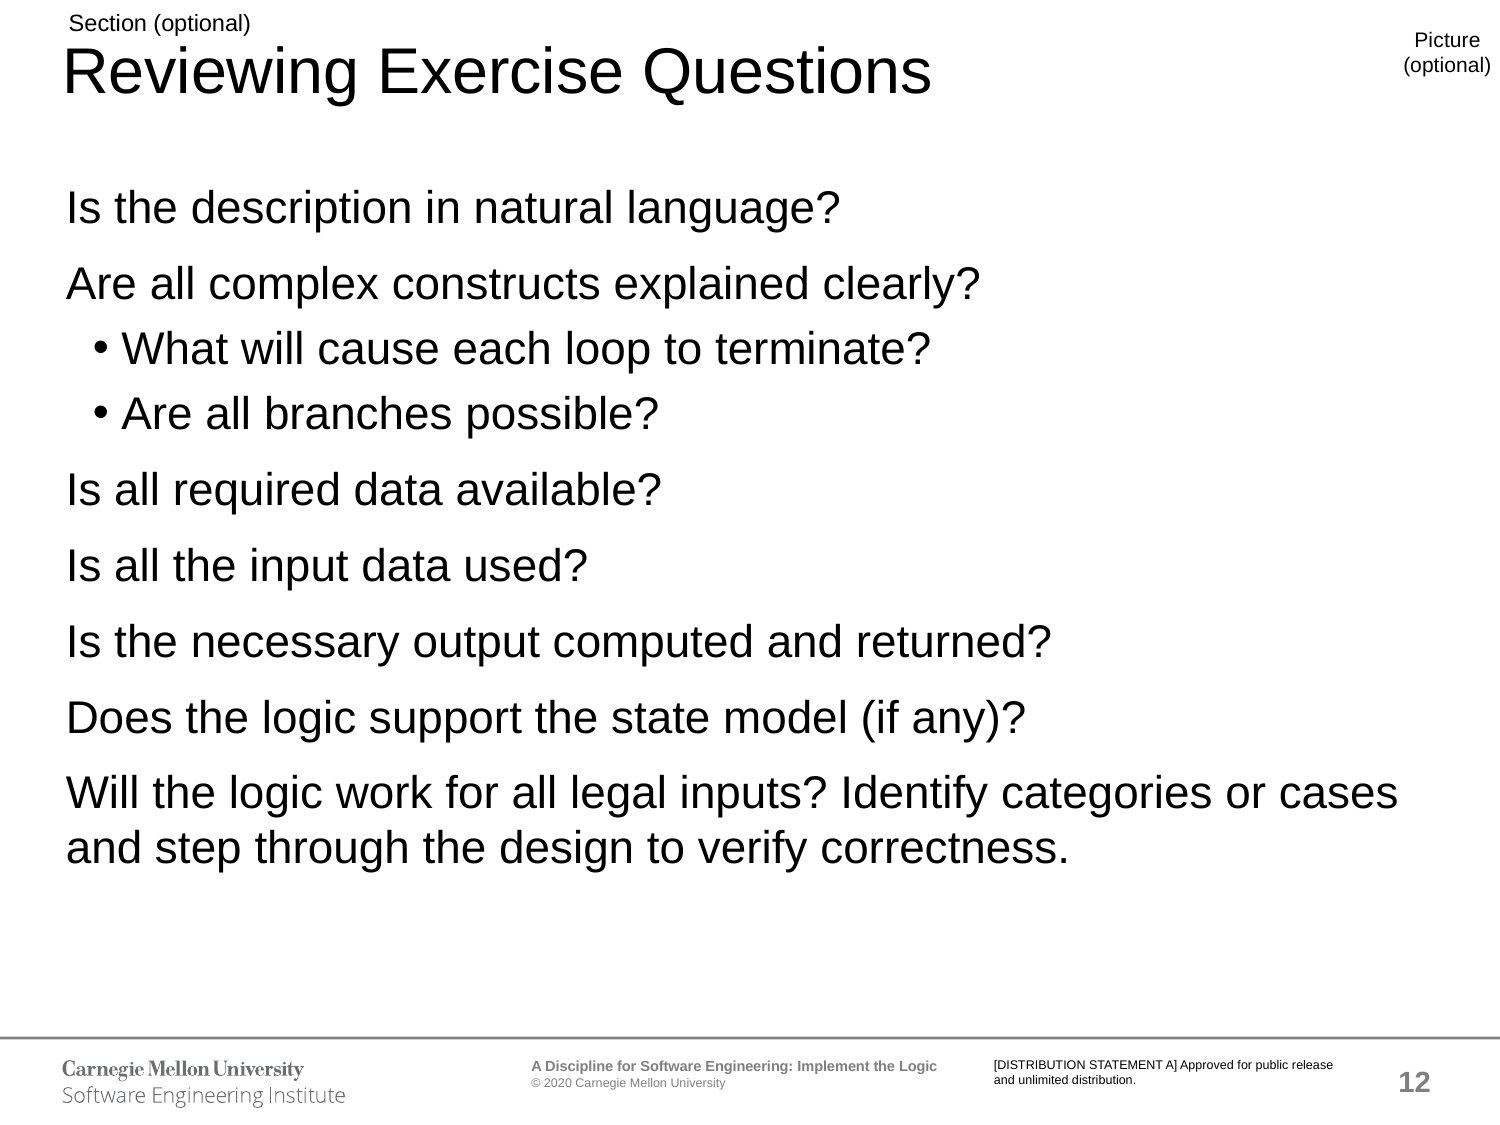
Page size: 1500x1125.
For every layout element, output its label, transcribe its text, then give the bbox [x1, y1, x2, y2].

title Reviewing Exercise Questions [62, 37, 1338, 182]
list Is the description in natural language? Are all complex constructs explained clearly? What will cause each loop to terminate? Are all branches possible? Is all required data available? Is all the input data used? Is the necessary output computed and returned? Does the logic support the state model (if any)? Will the logic work for all legal inputs? Identify categories or cases and step through the design to verify correctness. [65, 177, 1431, 1000]
